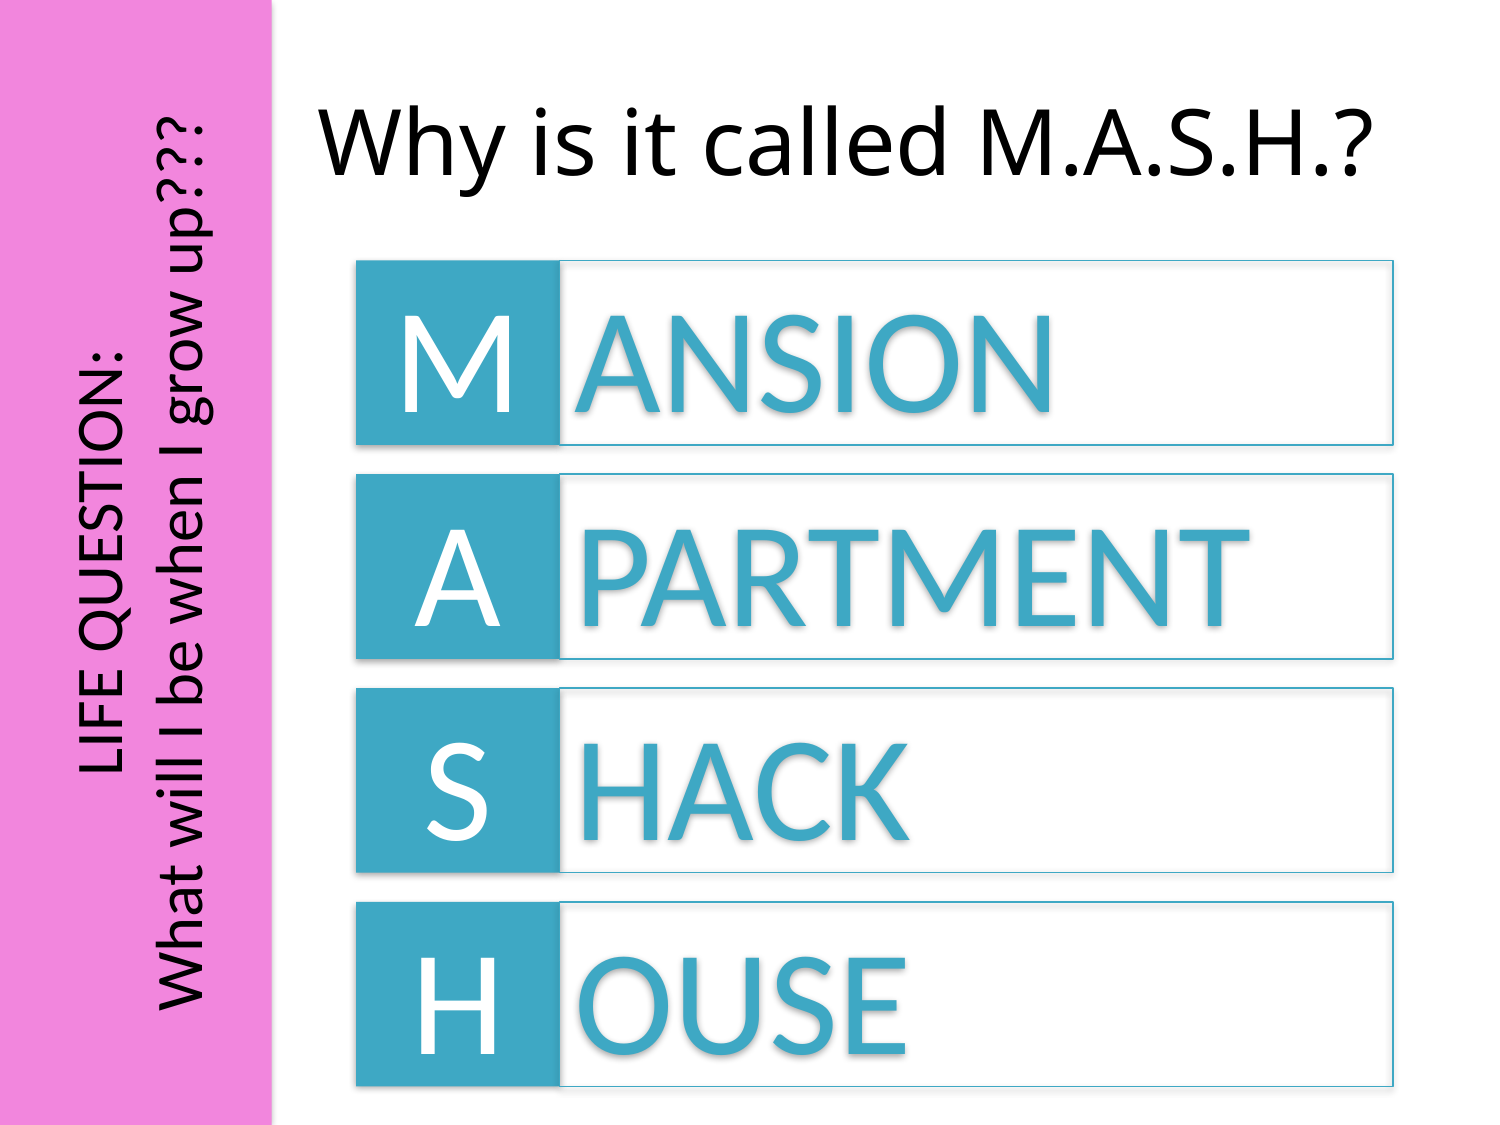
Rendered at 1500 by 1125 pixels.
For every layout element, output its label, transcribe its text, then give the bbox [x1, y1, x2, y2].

text_box OUSE [559, 901, 1394, 1087]
text_box ANSION [559, 260, 1394, 446]
text_box PARTMENT [559, 473, 1394, 660]
text_box A [355, 473, 558, 660]
text_box M [355, 260, 557, 446]
text_box H [355, 901, 558, 1087]
text_box LIFE QUESTION: What will I be when I grow up??? [0, 0, 272, 1125]
title Why is it called M.A.S.H.? [276, 45, 1500, 233]
text_box HACK [559, 687, 1394, 873]
text_box S [355, 687, 558, 873]
